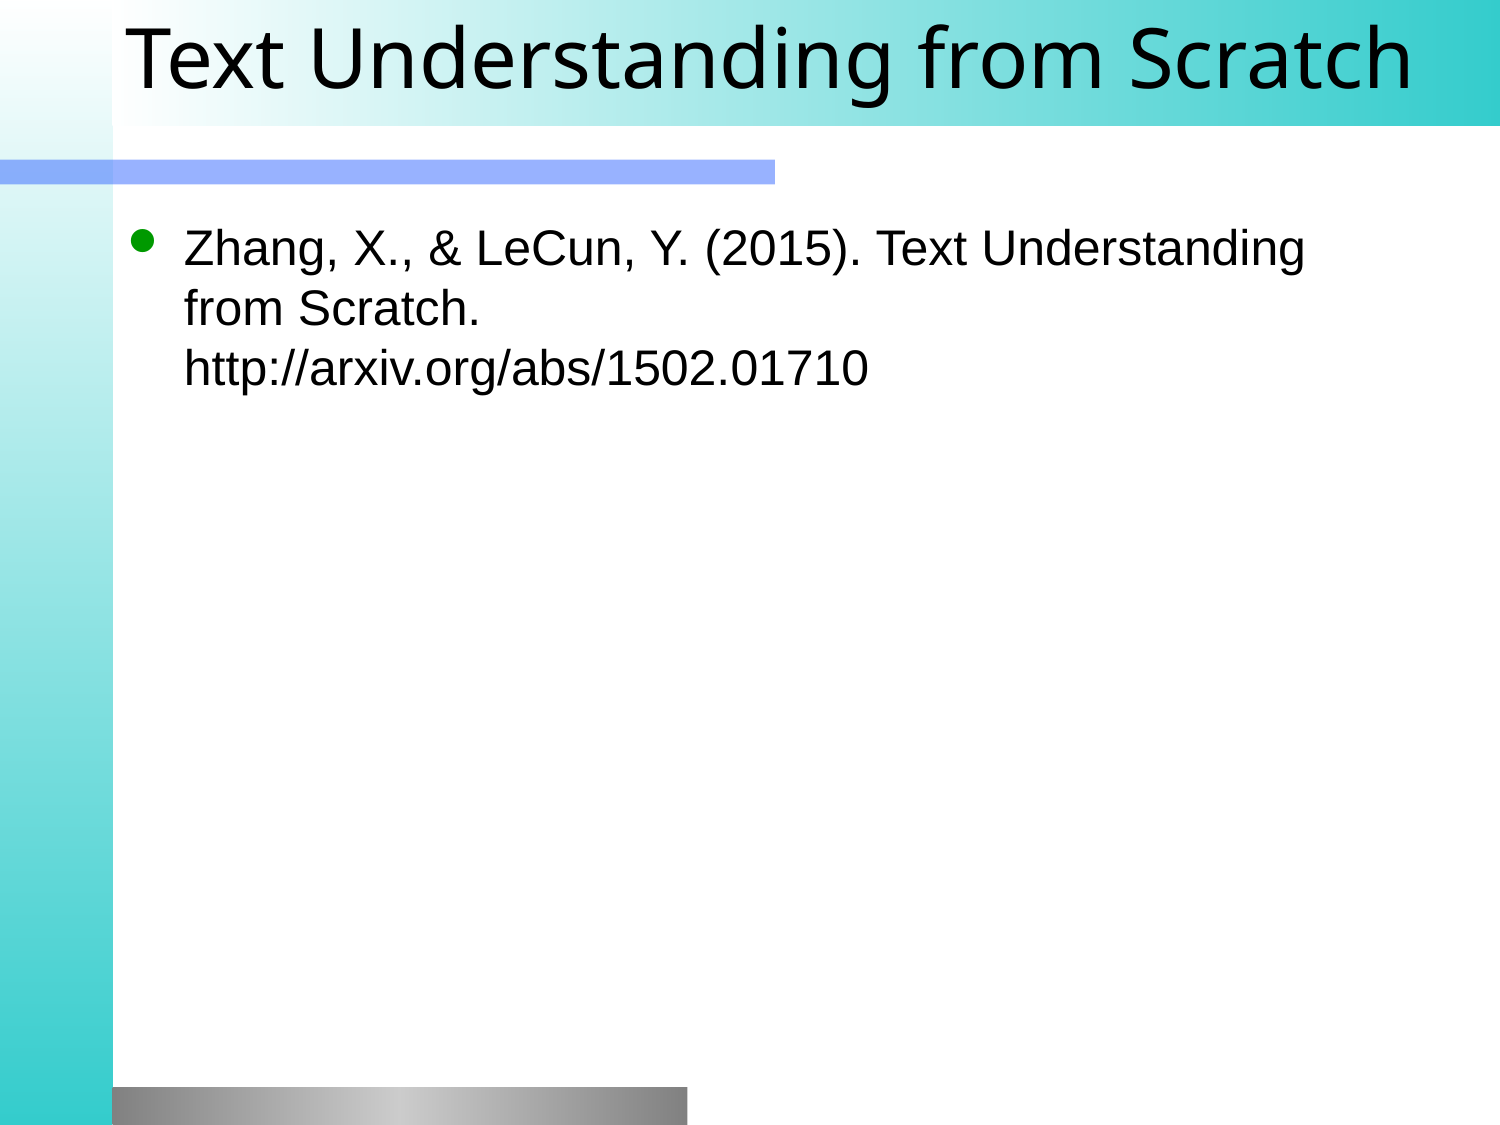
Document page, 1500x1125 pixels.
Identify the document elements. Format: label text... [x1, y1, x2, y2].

list Zhang, X., & LeCun, Y. (2015). Text Understanding from Scratch. http://arxiv.org/abs/1502.01710 [112, 207, 1388, 1073]
title Text Understanding from Scratch [110, 0, 1471, 128]
